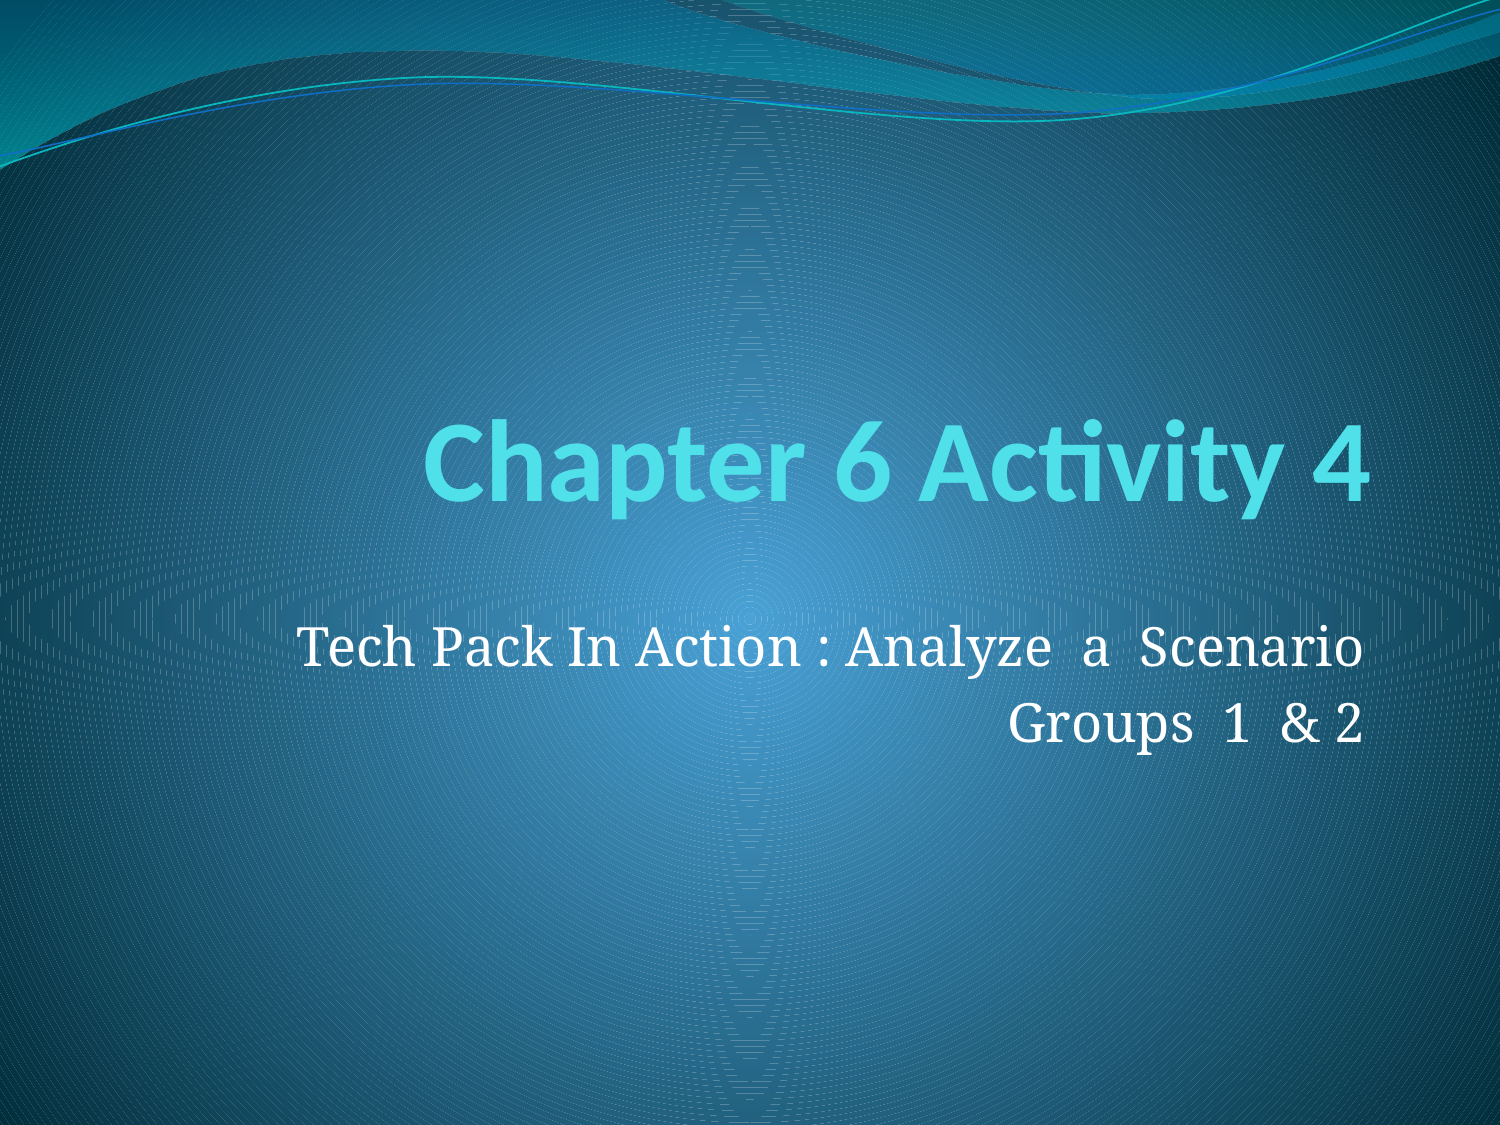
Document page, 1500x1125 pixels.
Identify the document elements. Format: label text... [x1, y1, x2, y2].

subtitle Tech Pack In Action : Analyze a Scenario Groups 1 & 2 [87, 529, 1376, 818]
title Chapter 6 Activity 4 [87, 224, 1376, 525]
